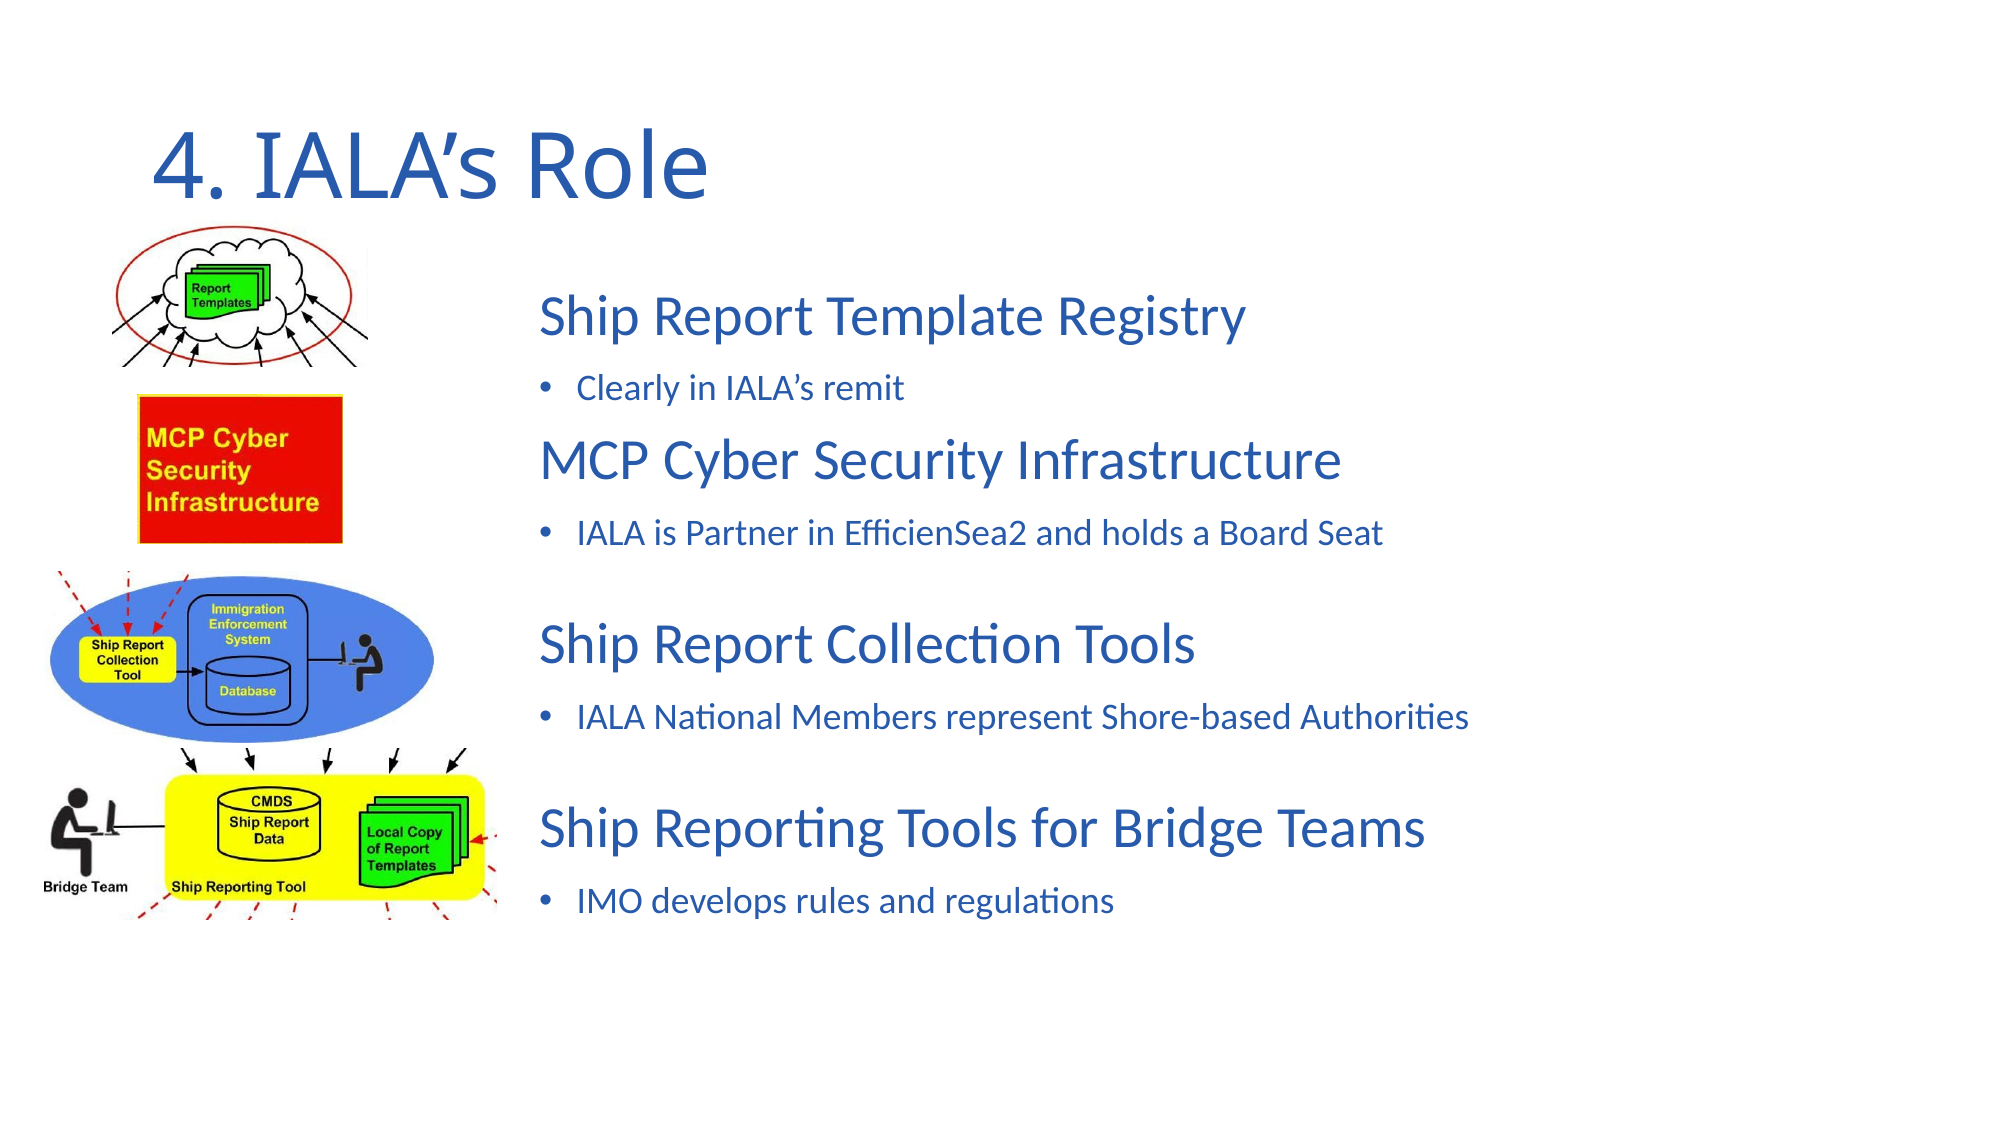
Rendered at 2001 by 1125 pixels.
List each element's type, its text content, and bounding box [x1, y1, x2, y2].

picture [137, 394, 343, 544]
picture [44, 748, 497, 920]
picture [44, 571, 436, 743]
picture [112, 220, 368, 367]
title 4. IALA’s Role [137, 59, 1863, 278]
list Ship Report Template Registry Clearly in IALA’s remit MCP Cyber Security Infrastructure IALA is Partner in EfficienSea2 and holds a Board Seat Ship Report Collection Tools IALA National Members represent Shore-based Authorities Ship Reporting Tools for Bridge Teams IMO develops rules and regulations [524, 277, 1814, 1102]
